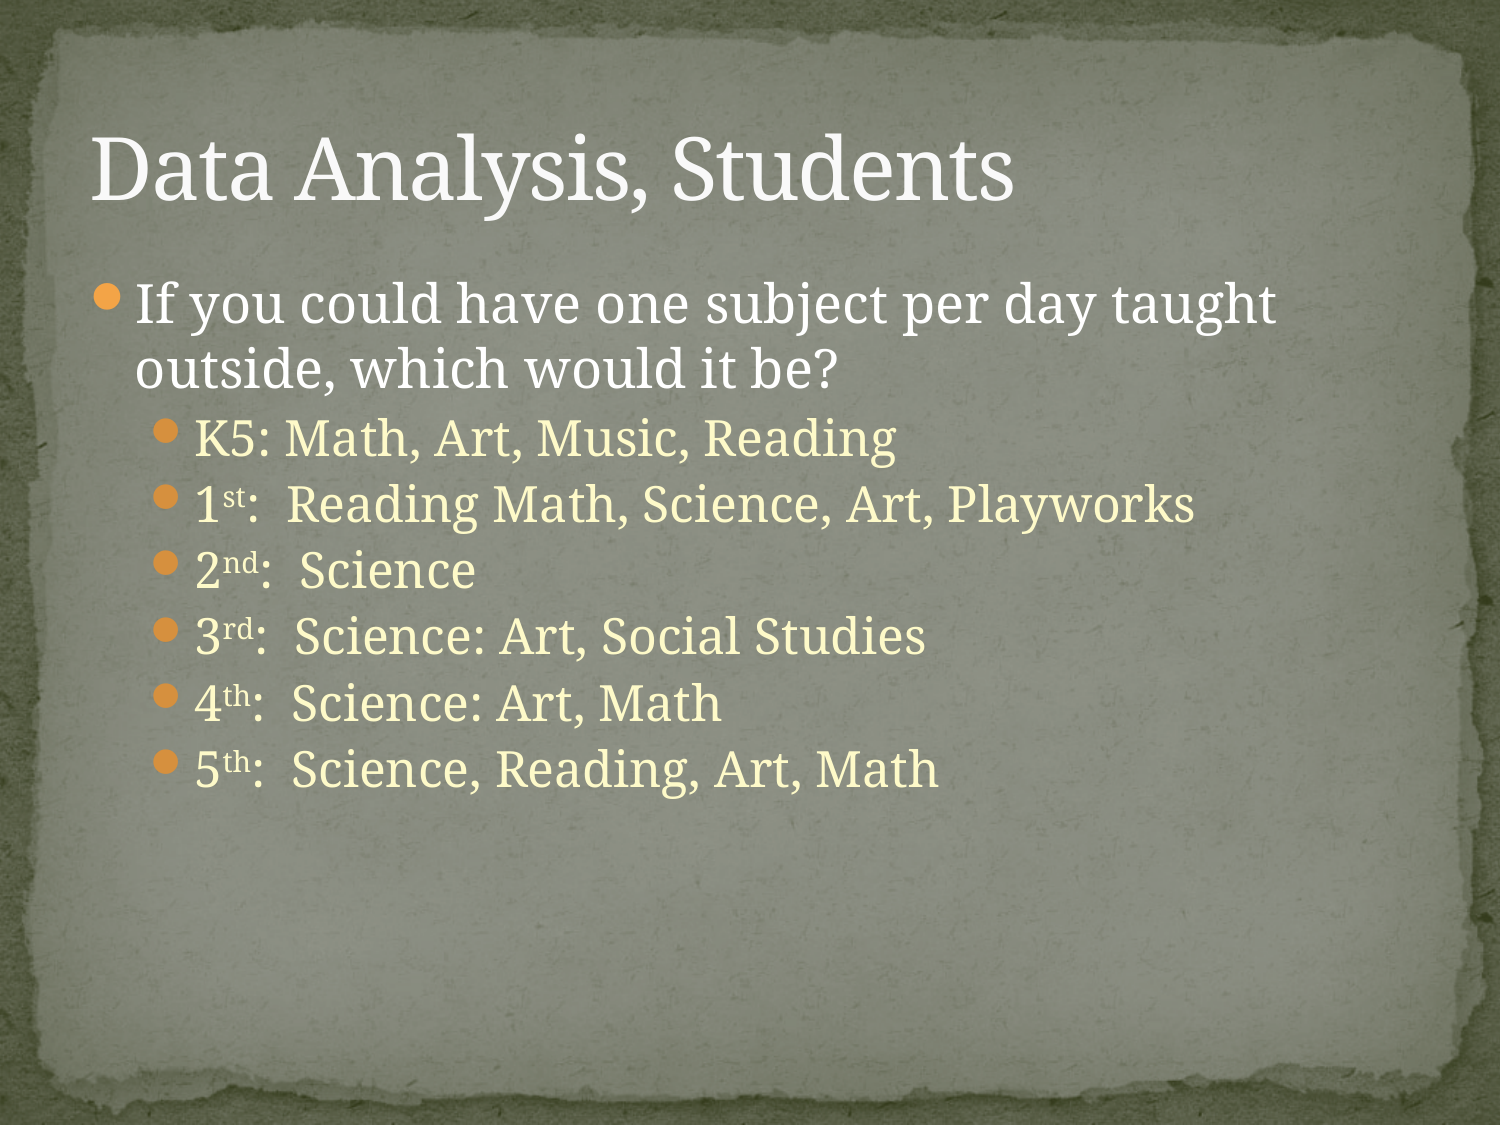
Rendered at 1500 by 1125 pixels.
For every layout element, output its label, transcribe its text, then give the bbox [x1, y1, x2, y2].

title Data Analysis, Students [74, 24, 1425, 225]
list If you could have one subject per day taught outside, which would it be? K5: Math, Art, Music, Reading 1st: Reading Math, Science, Art, Playworks 2nd: Science 3rd: Science: Art, Social Studies 4th: Science: Art, Math 5th: Science, Reading, Art, Math [75, 262, 1425, 1038]
